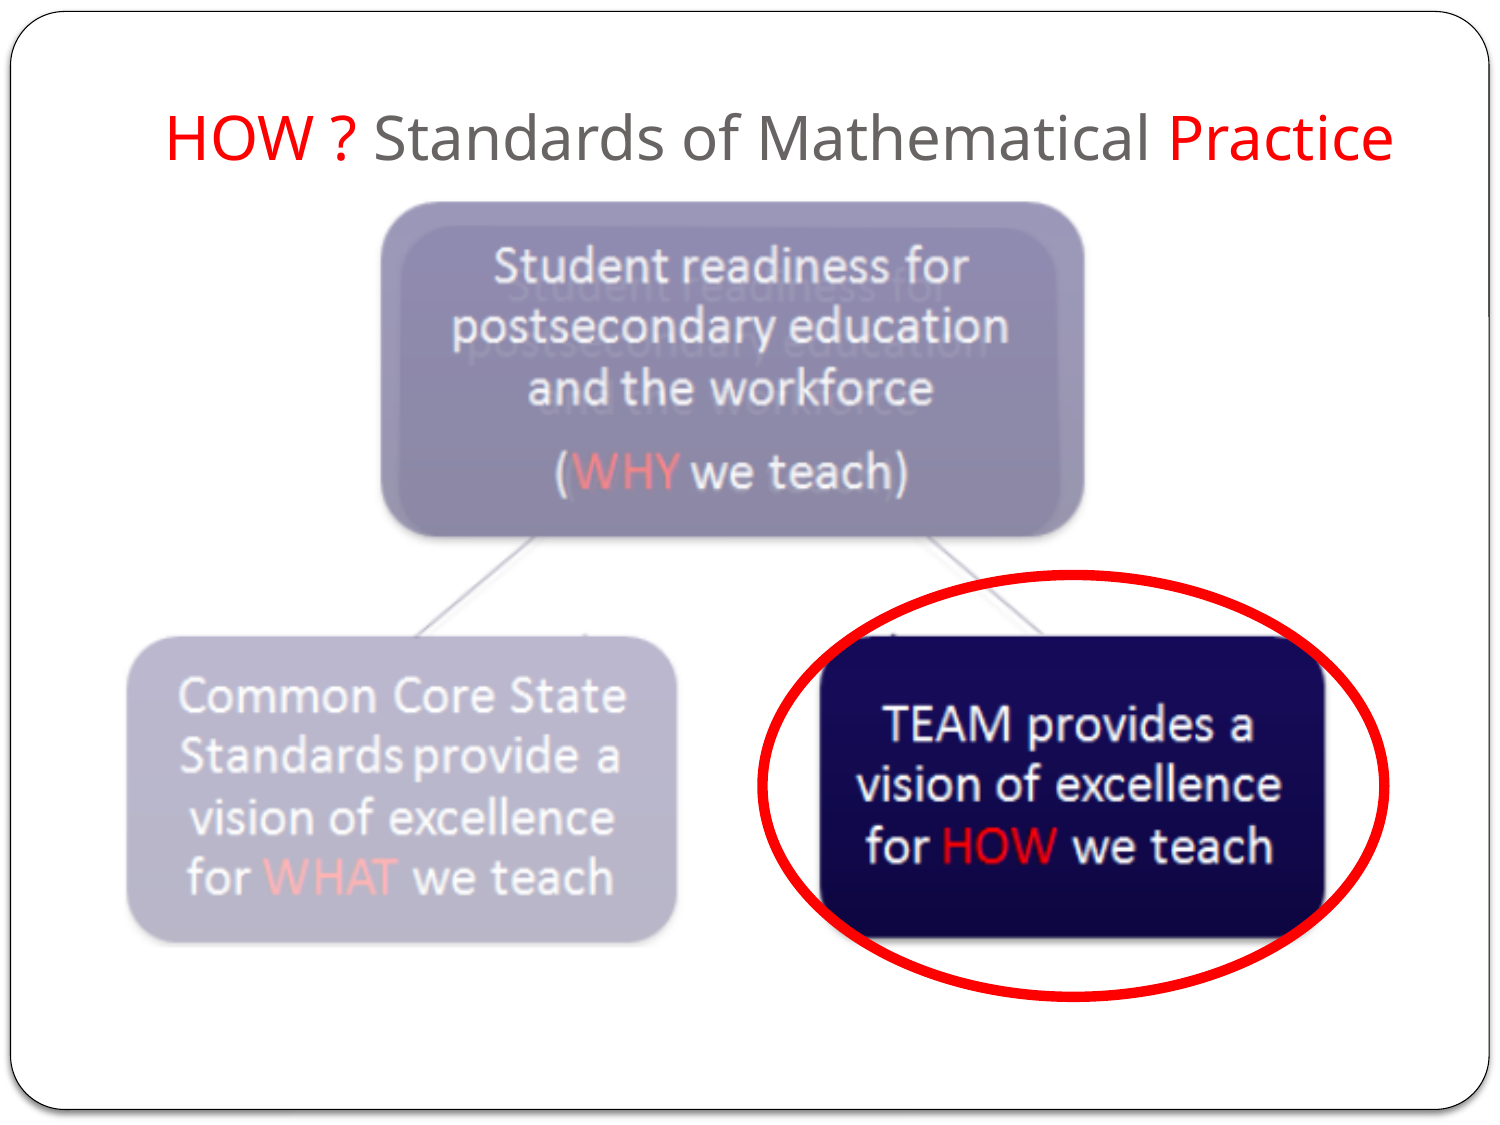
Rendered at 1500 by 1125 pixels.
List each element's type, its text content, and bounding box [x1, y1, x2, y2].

text_box [1351, 690, 1385, 881]
title HOW ? Standards of Mathematical Practice [150, 45, 1425, 188]
text_box [897, 960, 1249, 997]
picture [74, 187, 1347, 951]
